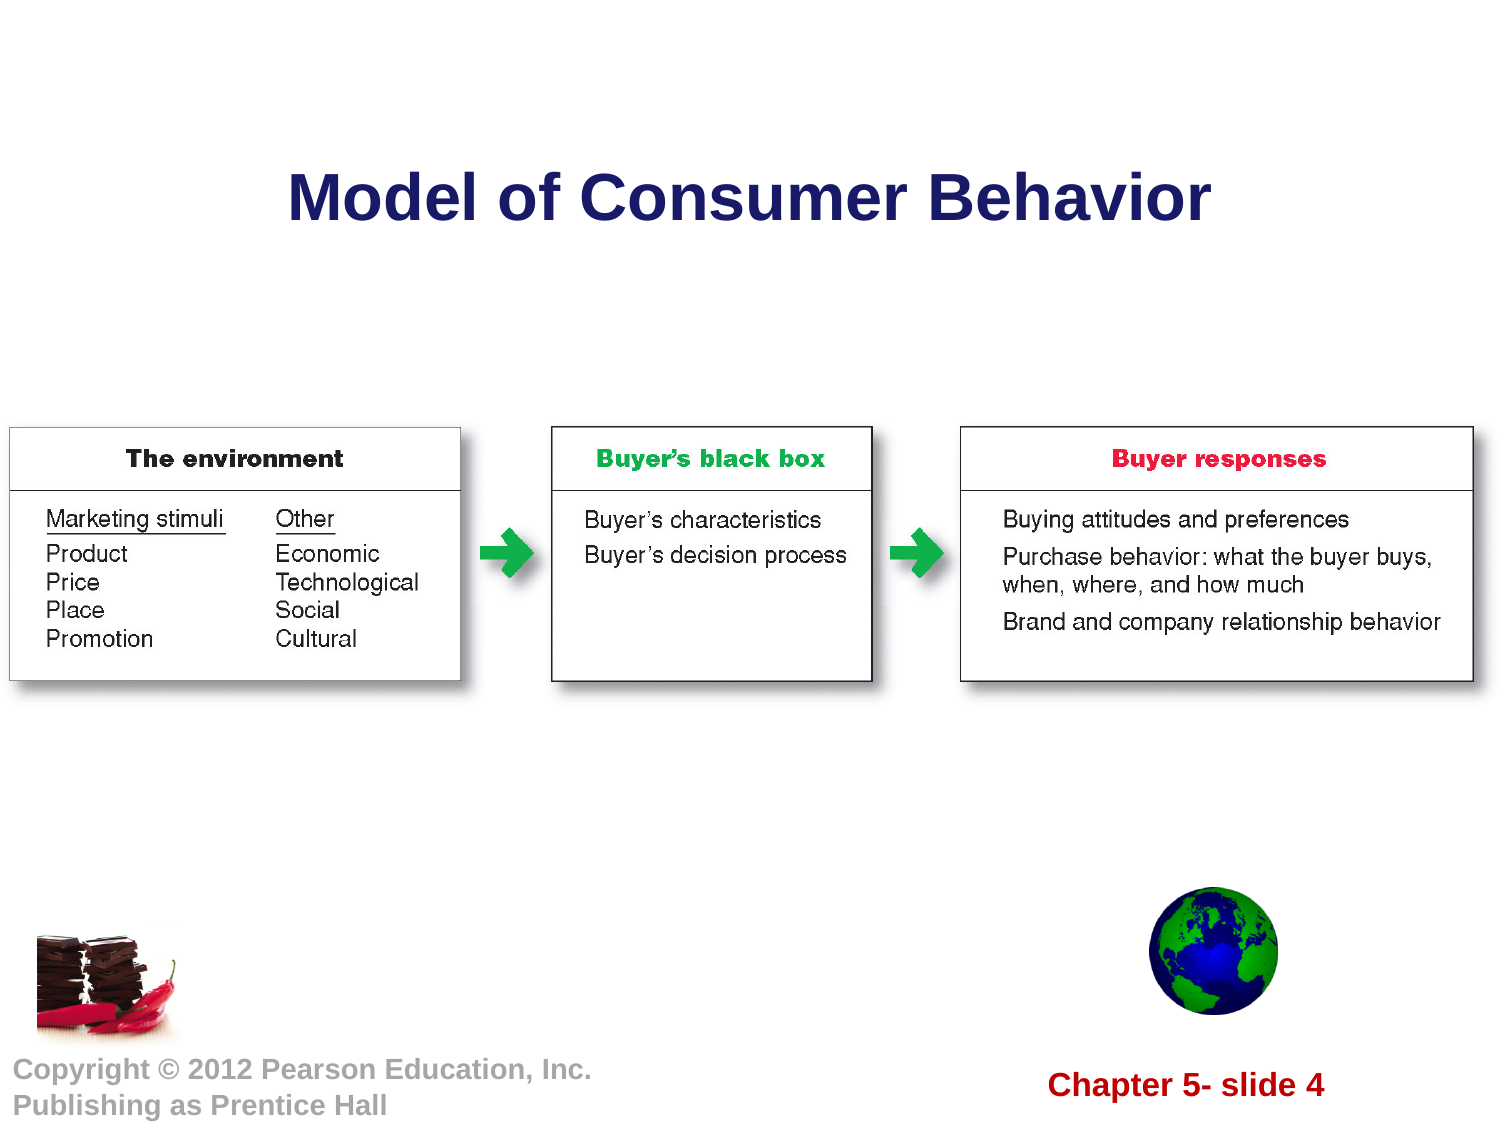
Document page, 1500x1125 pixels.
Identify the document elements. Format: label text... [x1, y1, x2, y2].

title Model of Consumer Behavior [112, 99, 1388, 288]
picture [0, 417, 1500, 708]
picture [1149, 887, 1278, 1016]
picture [37, 924, 188, 1050]
